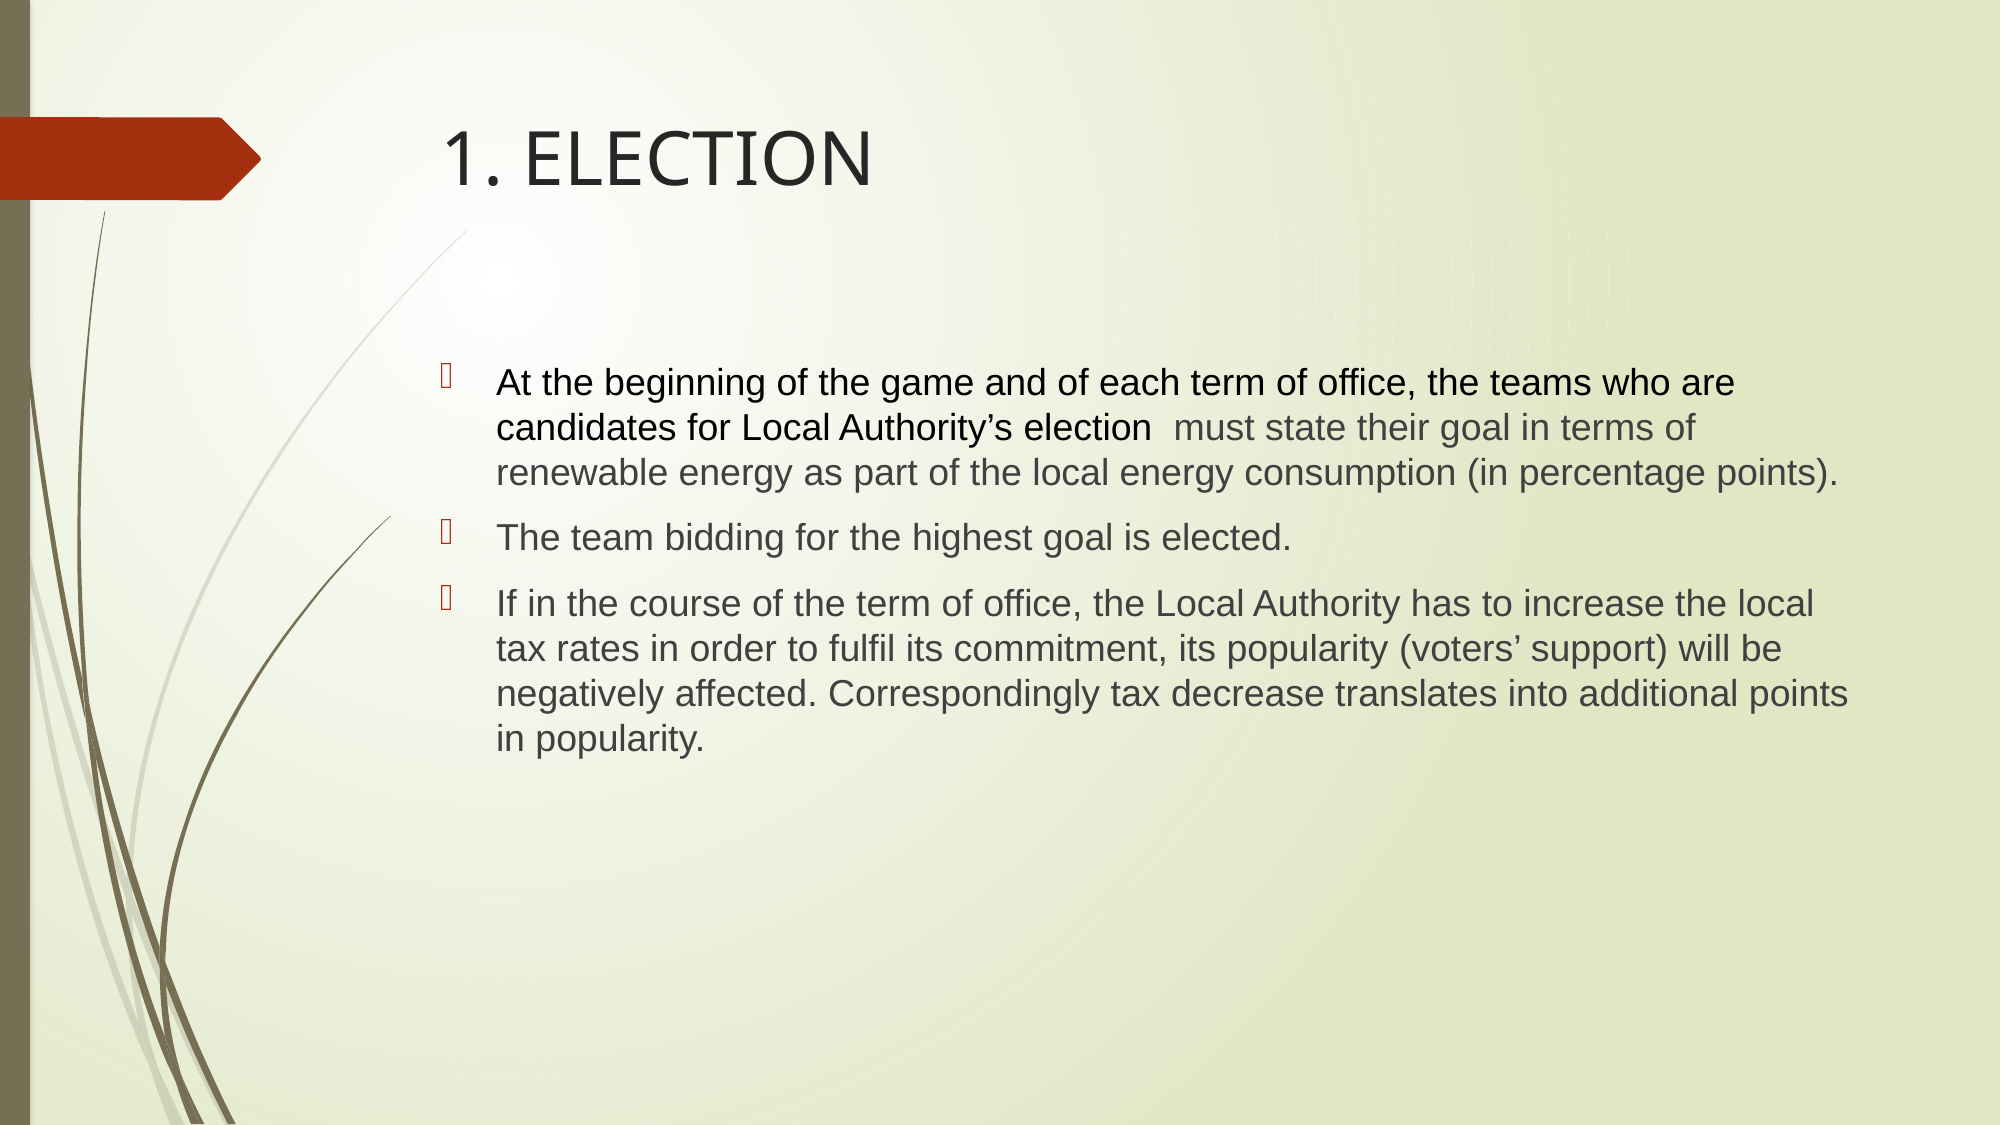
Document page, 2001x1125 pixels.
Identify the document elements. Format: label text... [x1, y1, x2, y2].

list At the beginning of the game and of each term of office, the teams who are candidates for Local Authority’s election must state their goal in terms of renewable energy as part of the local energy consumption (in percentage points). The team bidding for the highest goal is elected. If in the course of the term of office, the Local Authority has to increase the local tax rates in order to fulfil its commitment, its popularity (voters’ support) will be negatively affected. Correspondingly tax decrease translates into additional points in popularity. [424, 350, 1888, 970]
title 1. ELECTION [425, 102, 1888, 313]
